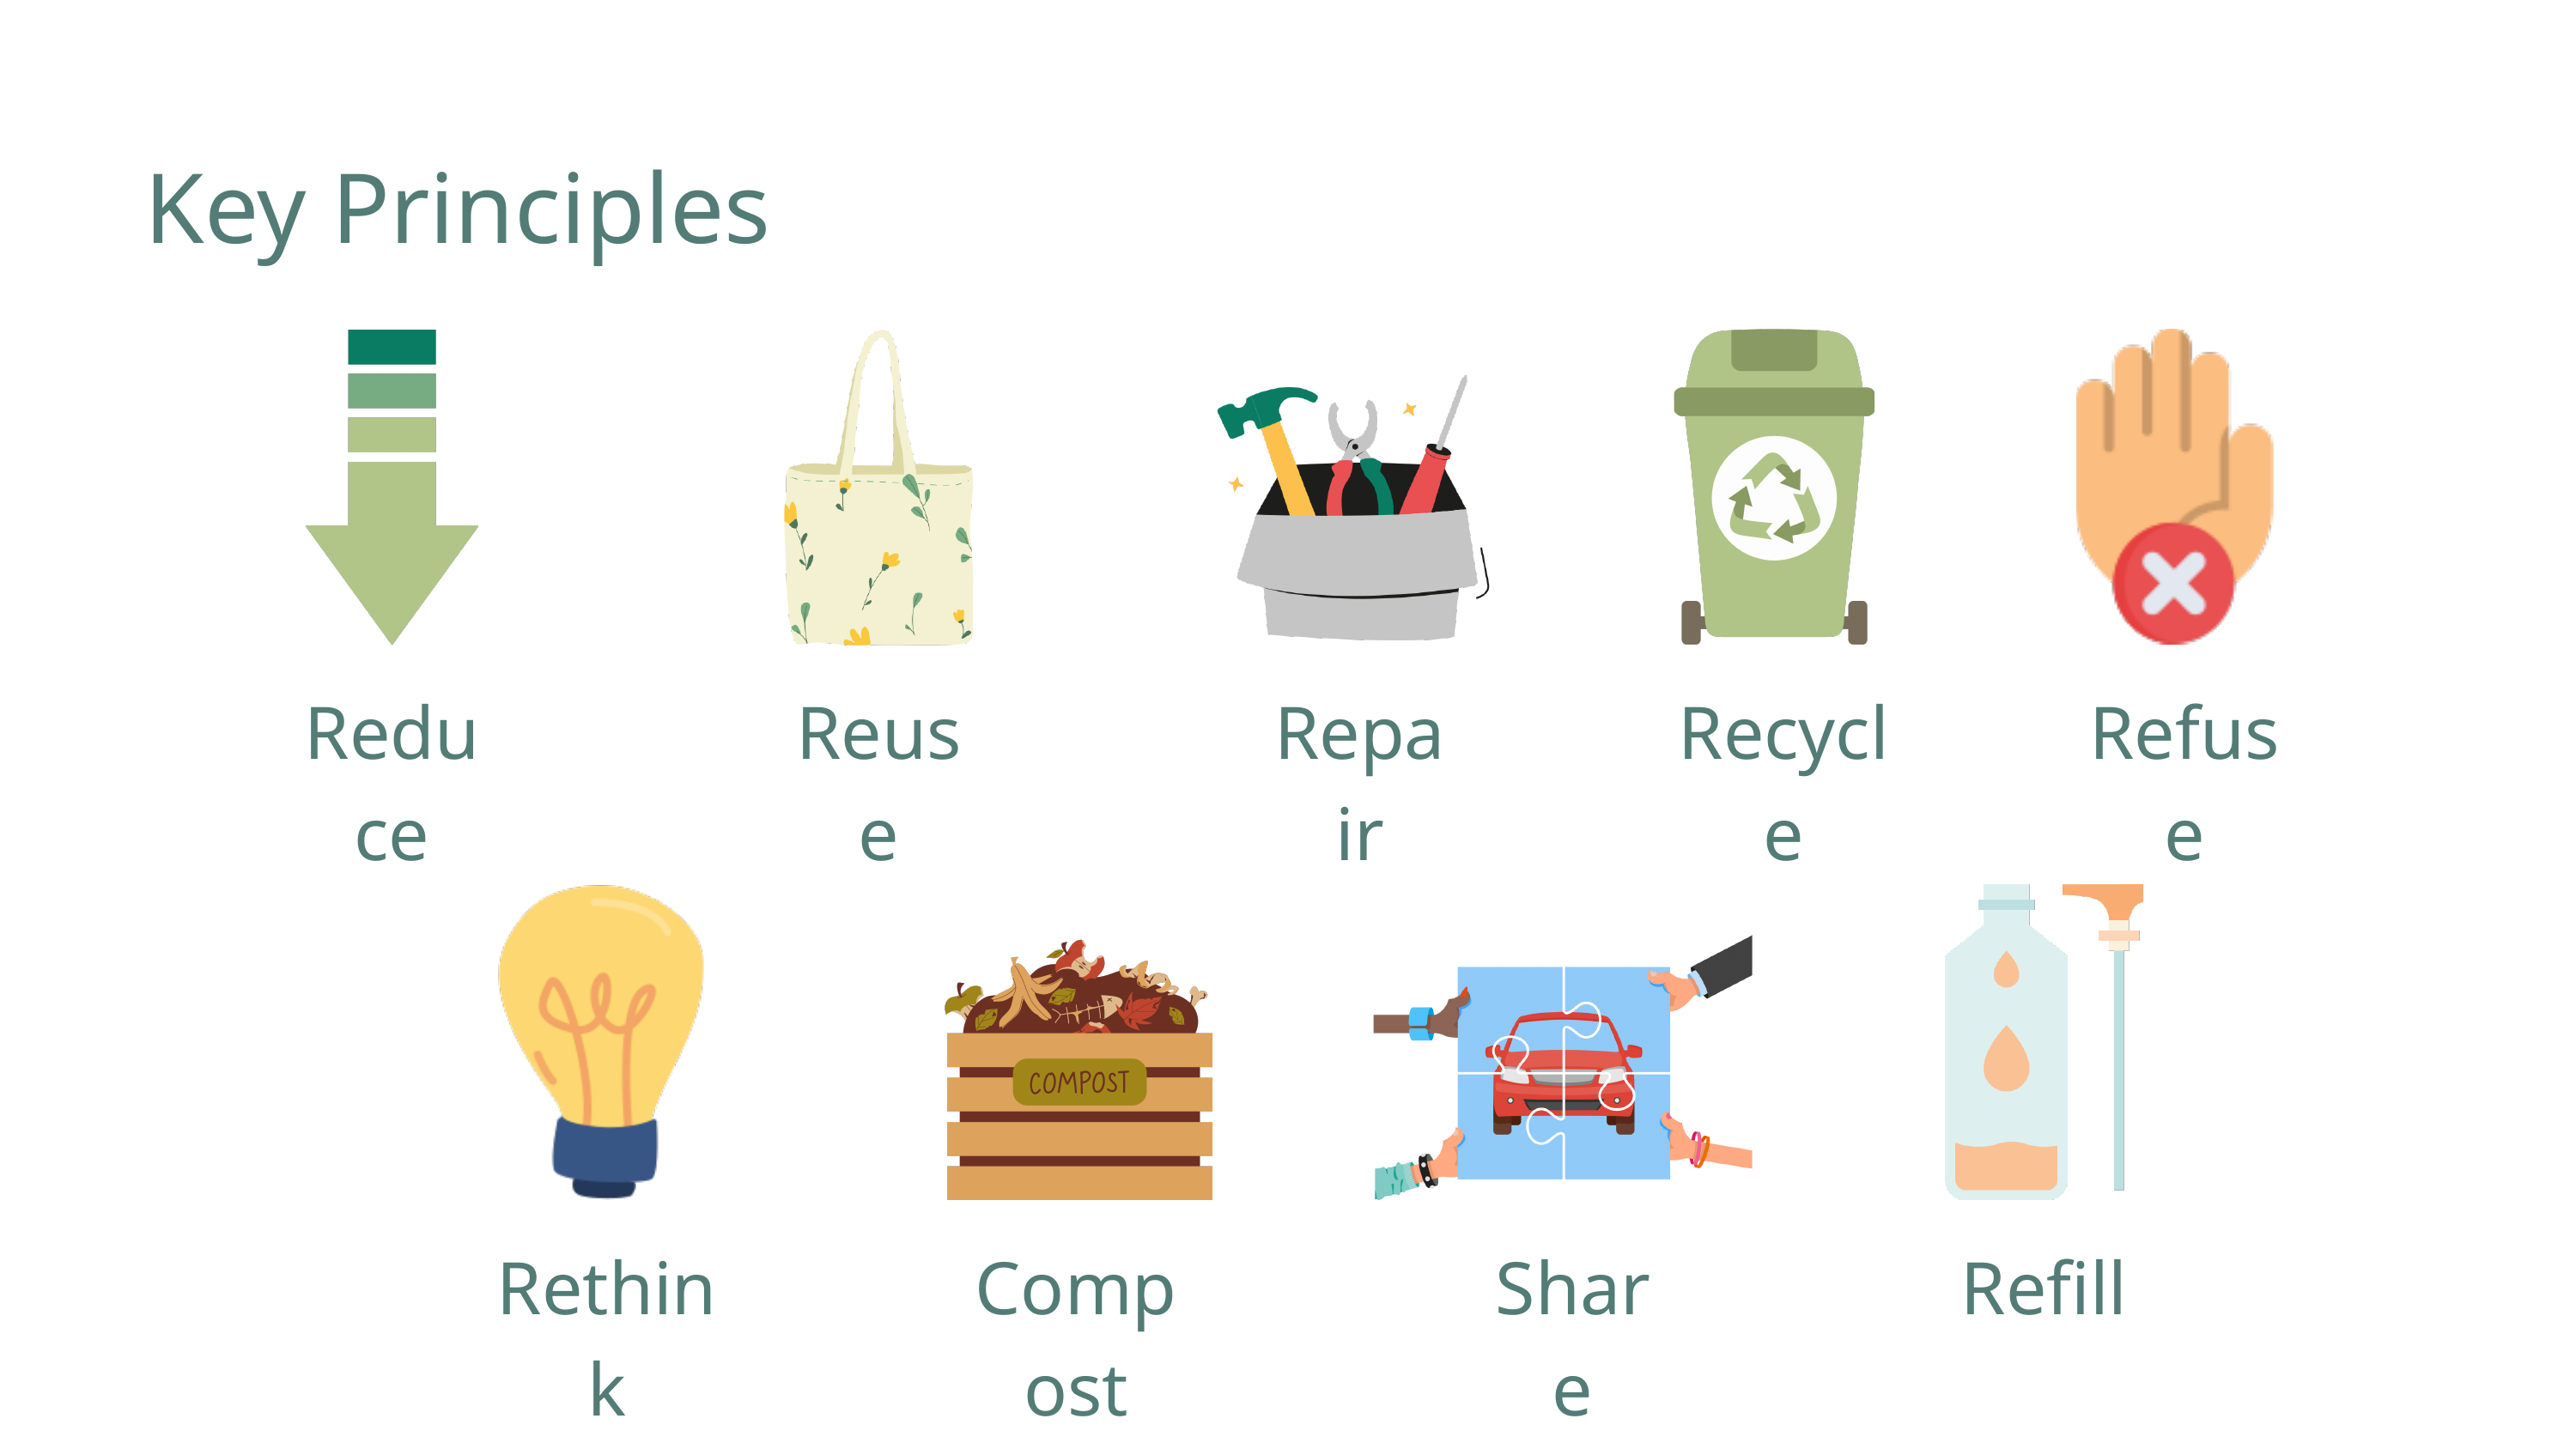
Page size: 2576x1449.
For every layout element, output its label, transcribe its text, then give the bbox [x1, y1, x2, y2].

text_box [784, 330, 974, 646]
text_box Share [1487, 1228, 1657, 1431]
text_box Refuse [2082, 672, 2287, 876]
text_box Refill [1952, 1228, 2136, 1330]
text_box [1217, 374, 1490, 646]
text_box [1674, 329, 1875, 645]
text_box Repair [1271, 672, 1449, 876]
text_box Reuse [793, 672, 965, 876]
text_box Rethink [491, 1228, 723, 1431]
text_box [2076, 329, 2274, 645]
text_box Key Principles [144, 127, 959, 263]
text_box [305, 330, 479, 646]
text_box Compost [958, 1228, 1194, 1431]
text_box [1373, 935, 1753, 1200]
text_box Recycle [1675, 672, 1893, 876]
text_box [478, 884, 704, 1200]
text_box [939, 935, 1213, 1200]
text_box Reduce [289, 672, 495, 876]
text_box [1945, 884, 2144, 1200]
